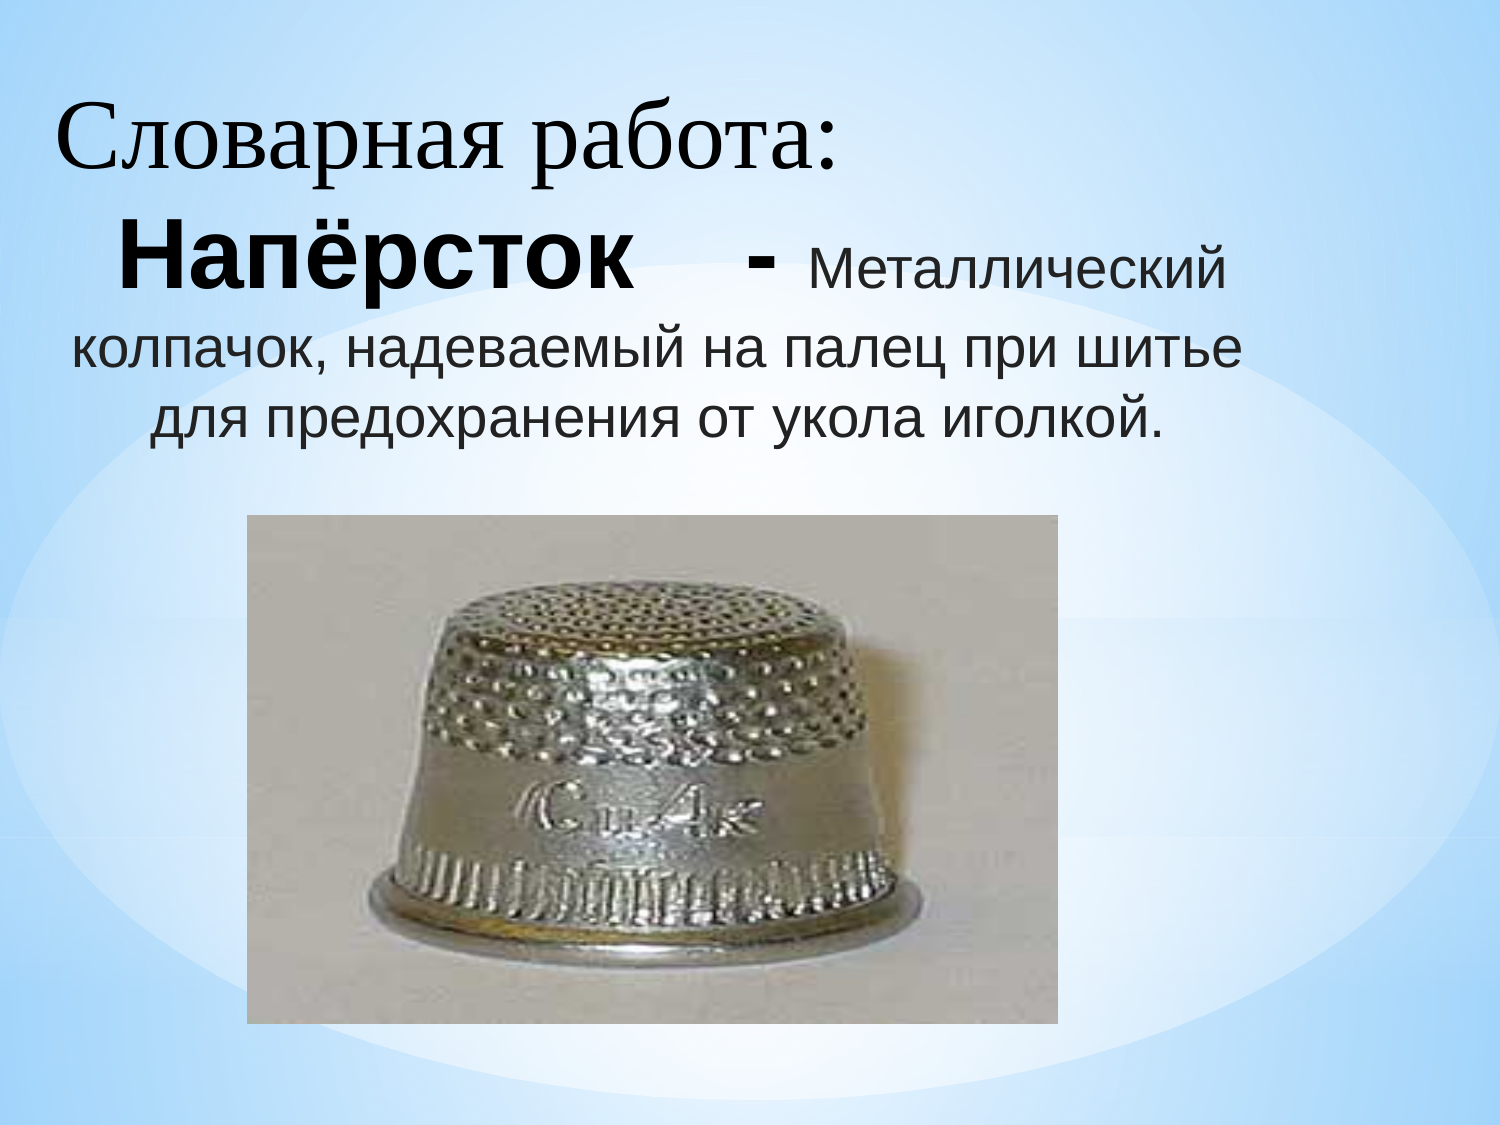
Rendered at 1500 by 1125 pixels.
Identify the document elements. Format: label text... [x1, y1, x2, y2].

text_box Словарная работа: Напёрсток - Металлический колпачок, надеваемый на палец при шитье для предохранения от укола иголкой. [39, 61, 1277, 572]
picture [247, 514, 1058, 1024]
